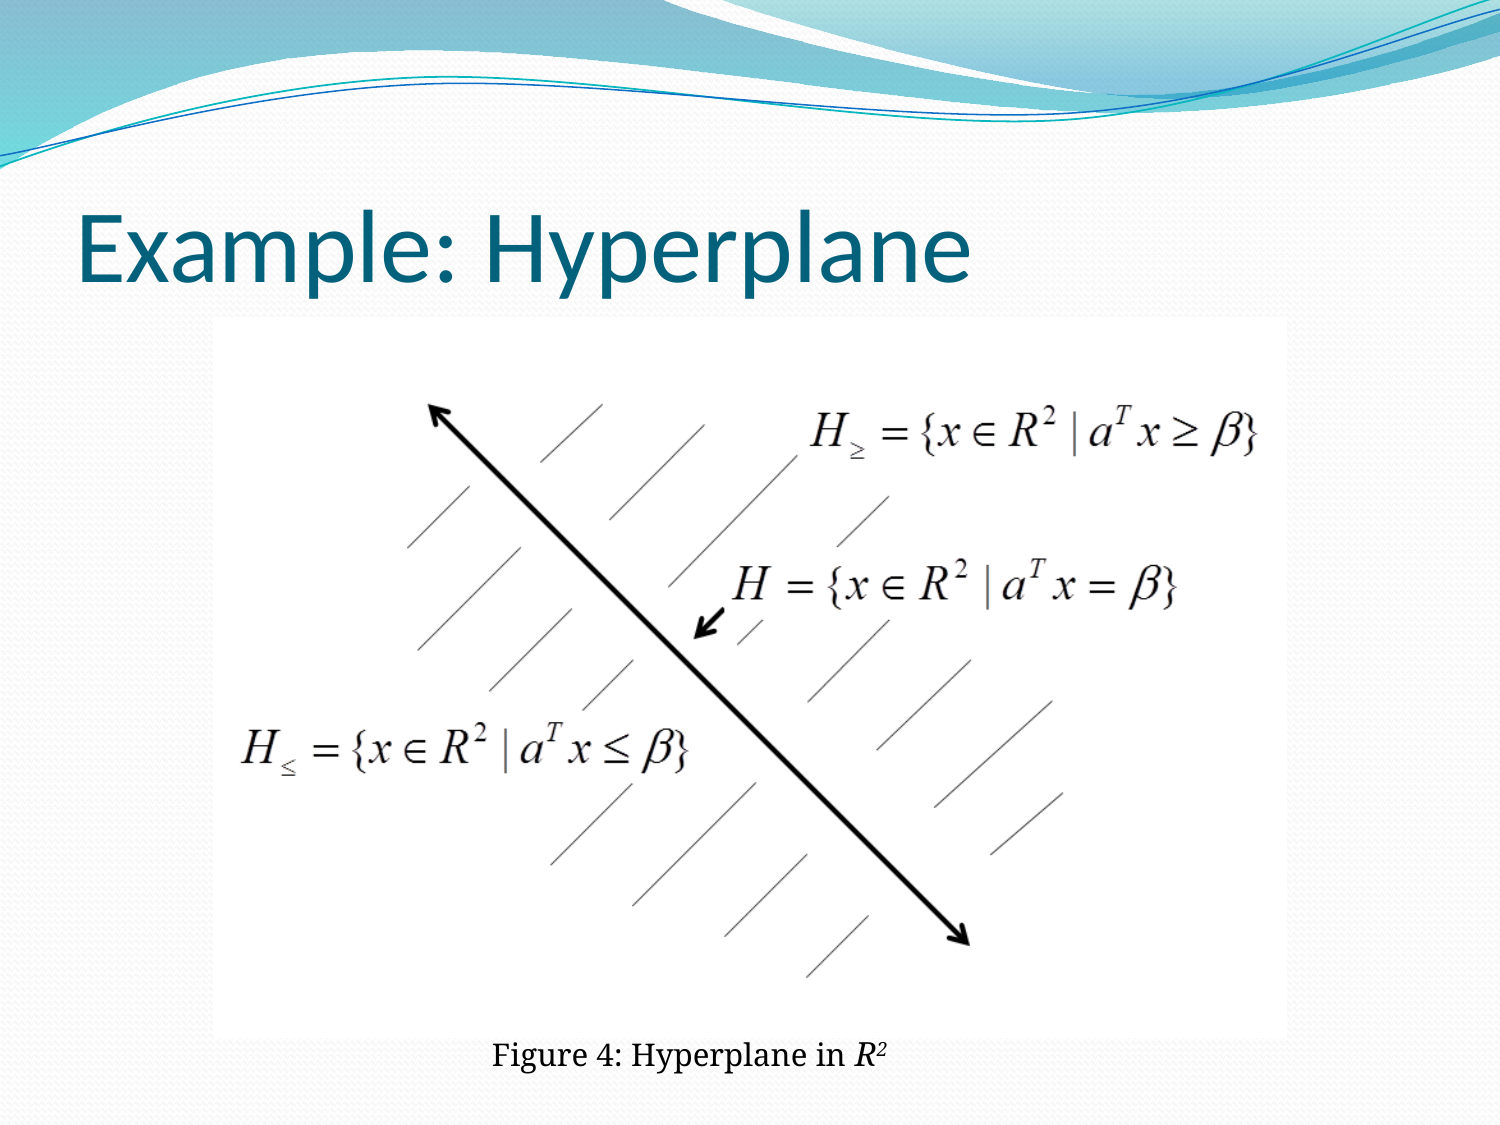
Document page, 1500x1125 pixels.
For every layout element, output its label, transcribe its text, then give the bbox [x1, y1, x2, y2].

table_header Figure 4: Hyperplane in R2 [405, 1051, 974, 1084]
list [213, 317, 1287, 1038]
title Example: Hyperplane [75, 115, 1425, 303]
